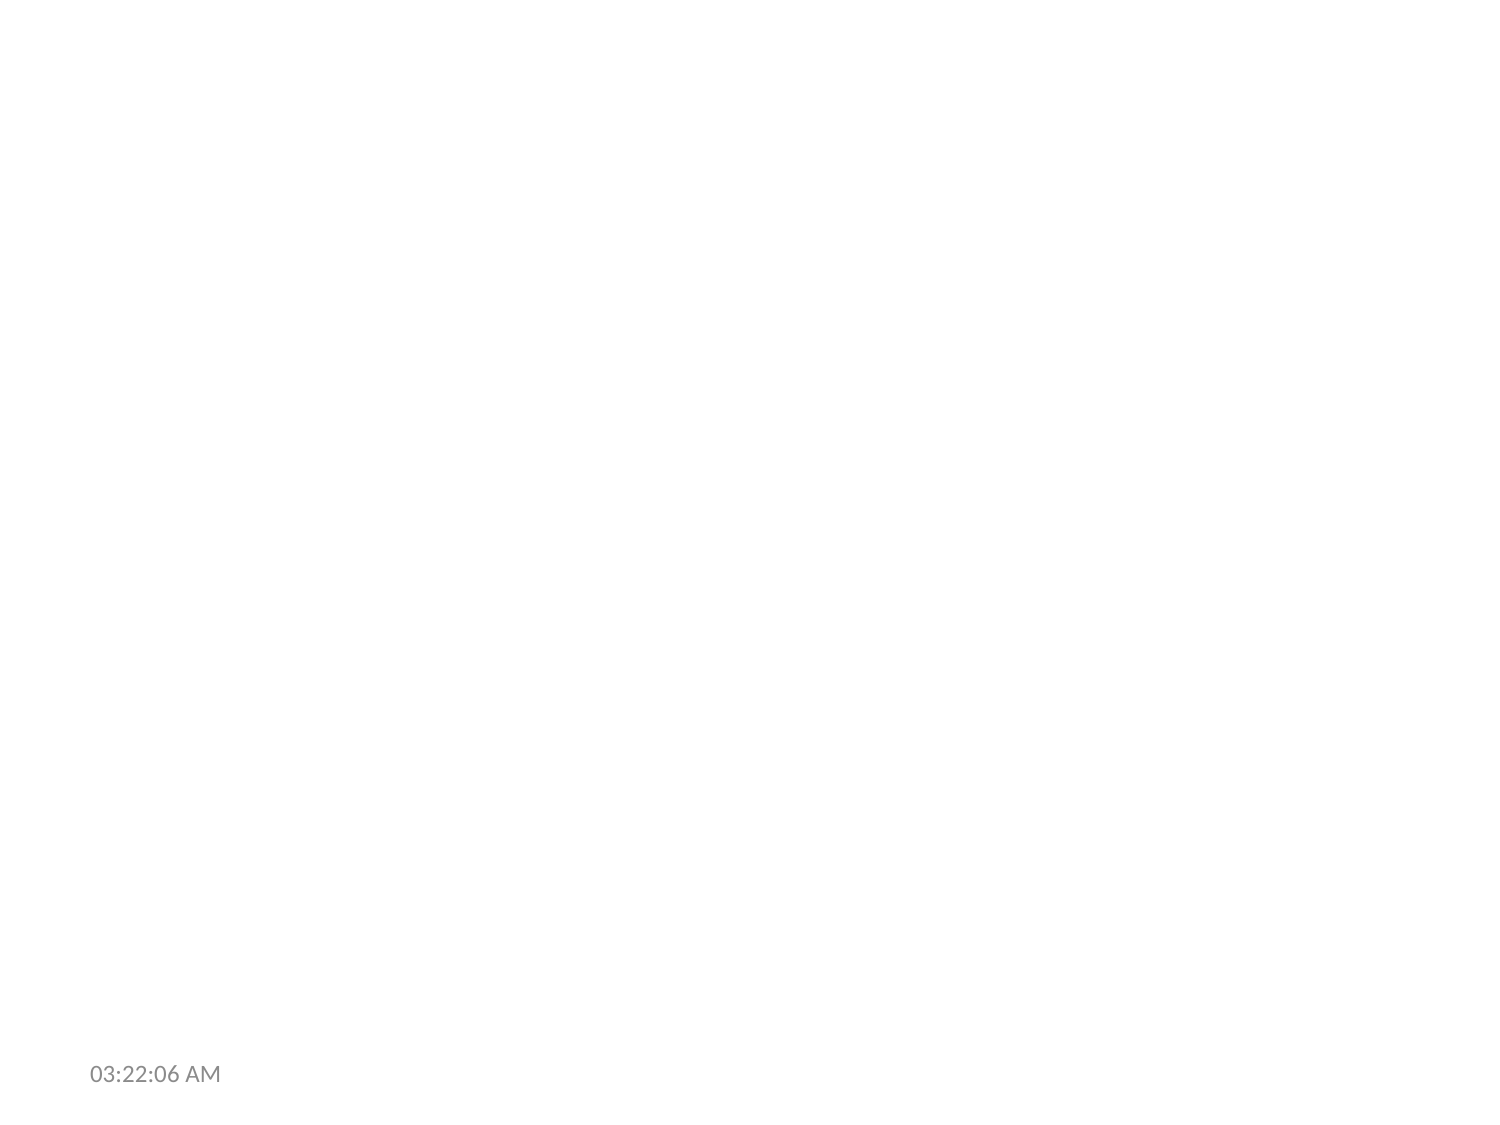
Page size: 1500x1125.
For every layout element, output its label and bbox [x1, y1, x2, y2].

slide_number [75, 1042, 425, 1103]
